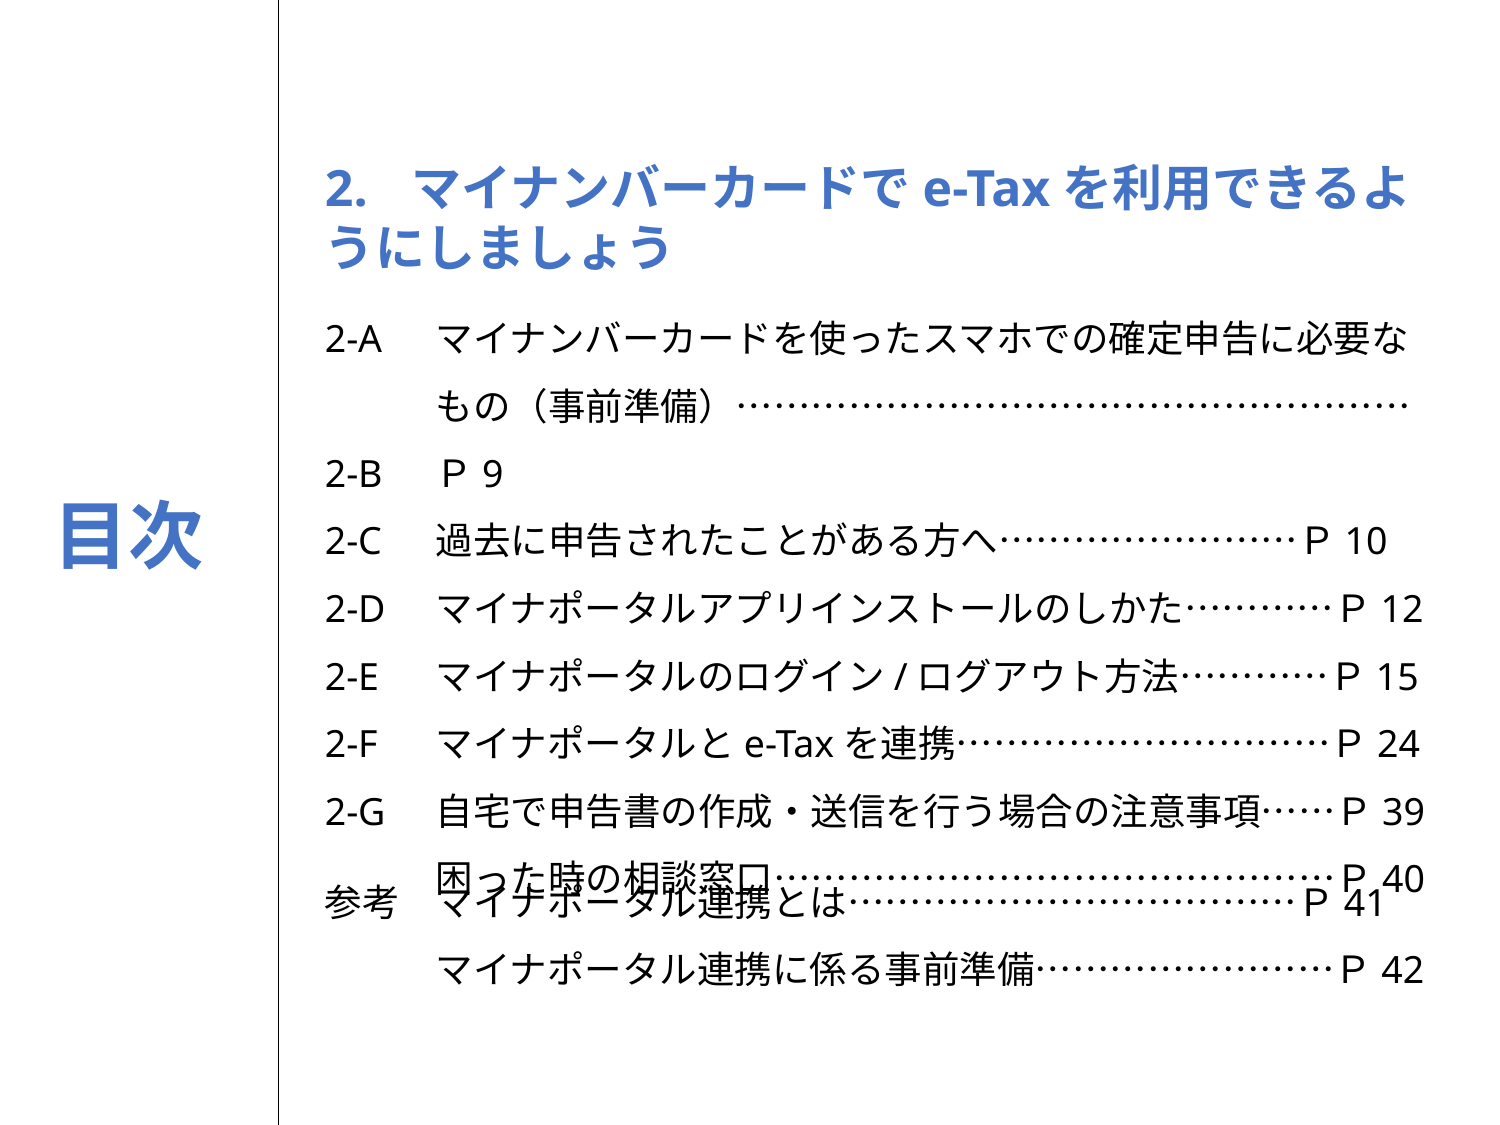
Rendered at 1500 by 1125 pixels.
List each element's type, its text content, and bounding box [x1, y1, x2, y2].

text_box 2-A 2-B 2-C 2-D 2-E 2-F 2-G [309, 284, 422, 845]
text_box マイナポータル連携とは………………………………Ｐ41 マイナポータル連携に係る事前準備……………………Ｐ42 [420, 848, 1444, 1008]
text_box 目次 [10, 491, 248, 634]
text_box マイナンバーカードを使ったスマホでの確定申告に必要なもの（事前準備）………………………………………………Ｐ9 過去に申告されたことがある方へ……………………Ｐ10 マイナポータルアプリインストールのしかた…………Ｐ12 マイナポータルのログイン/ログアウト方法…………Ｐ15 マイナポータルとe-Taxを連携…………………………Ｐ24 自宅で申告書の作成・送信を行う場合の注意事項……Ｐ39 困った時の相談窓口………………………………………Ｐ40 [422, 284, 1444, 845]
text_box 2. マイナンバーカードでe-Taxを利用できるようにしましょう [310, 148, 1432, 284]
text_box 参考 [309, 848, 422, 990]
